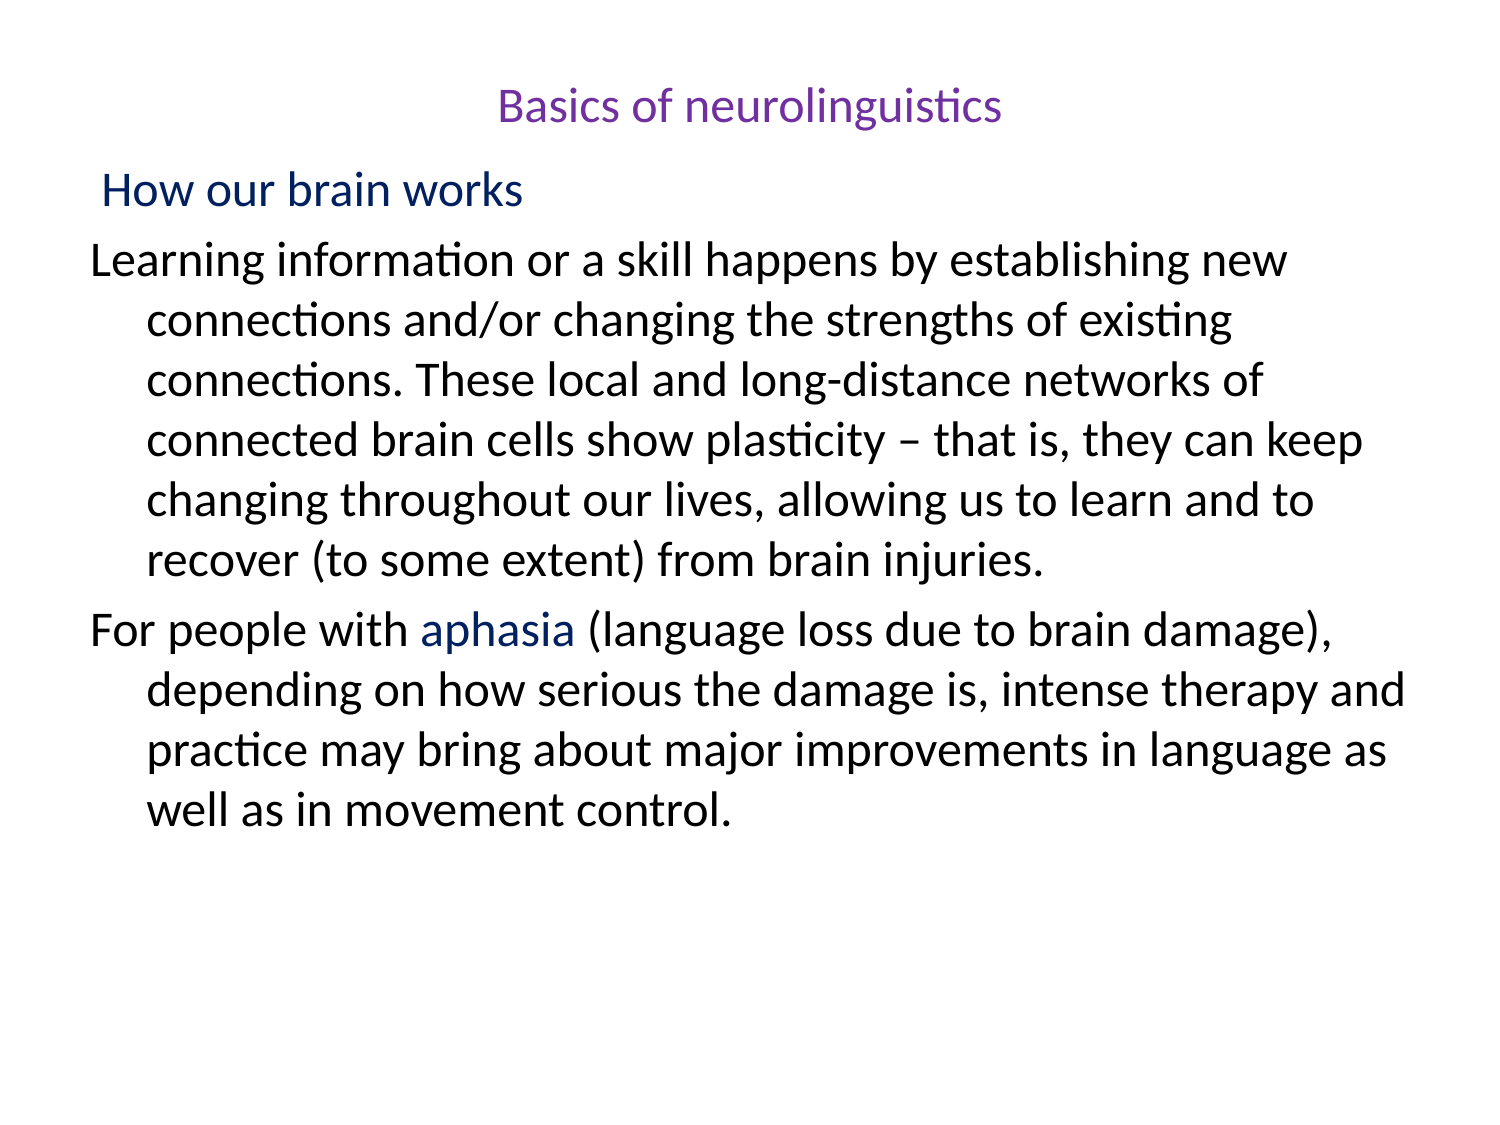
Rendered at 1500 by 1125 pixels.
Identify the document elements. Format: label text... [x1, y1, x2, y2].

list How our brain works Learning information or a skill happens by establishing new connections and/or changing the strengths of existing connections. These local and long-distance networks of connected brain cells show plasticity – that is, they can keep changing throughout our lives, allowing us to learn and to recover (to some extent) from brain injuries. For people with aphasia (language loss due to brain damage), depending on how serious the damage is, intense therapy and practice may bring about major improvements in language as well as in movement control. [75, 149, 1424, 1083]
title Basics of neurolinguistics [75, 45, 1425, 161]
